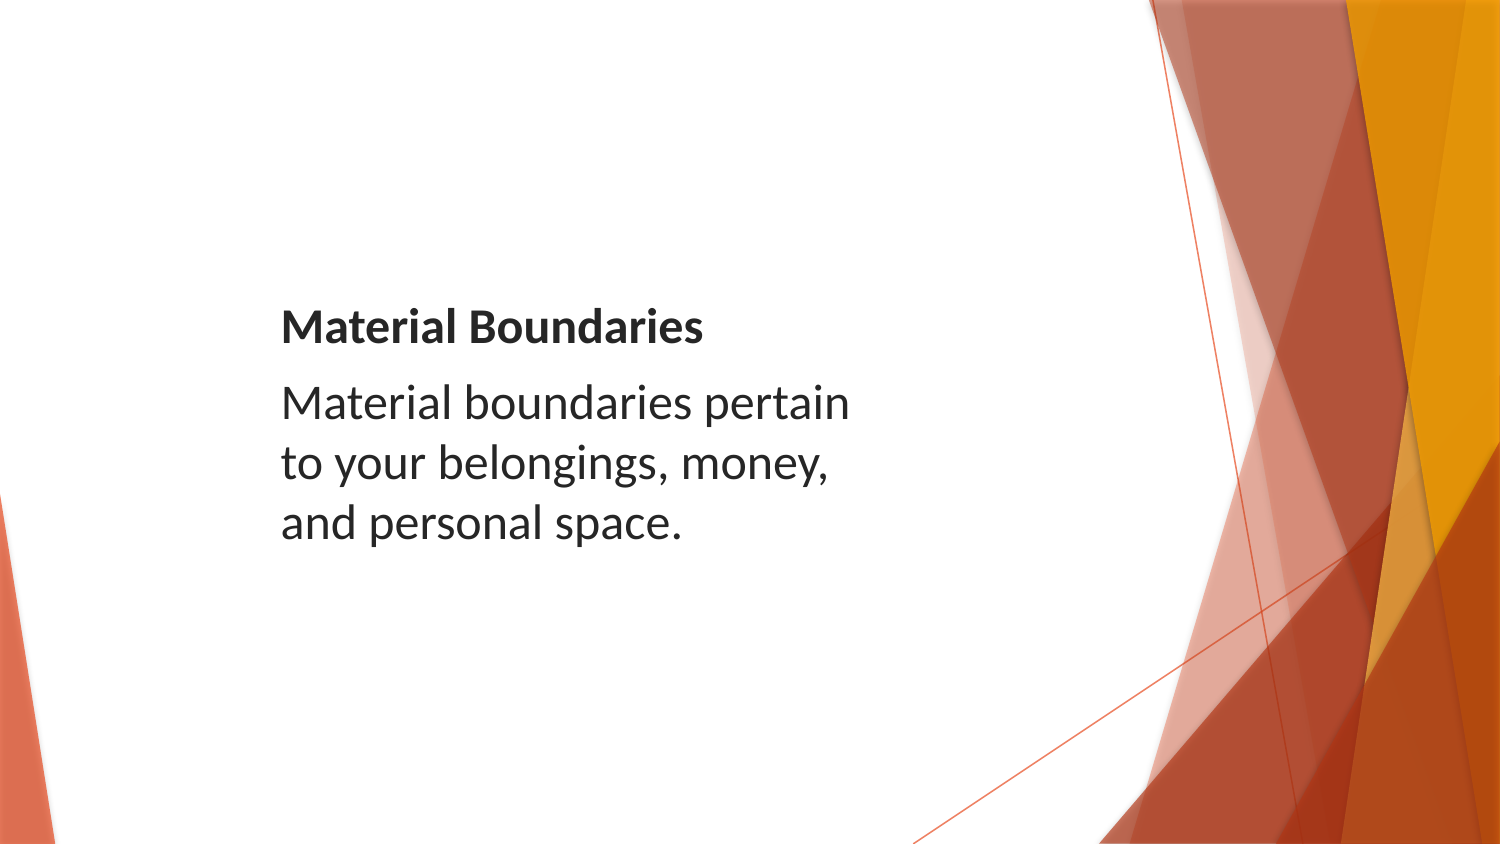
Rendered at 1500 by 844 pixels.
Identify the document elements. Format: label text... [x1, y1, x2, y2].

list Material Boundaries Material boundaries pertain to your belongings, money, and personal space. [265, 114, 904, 729]
